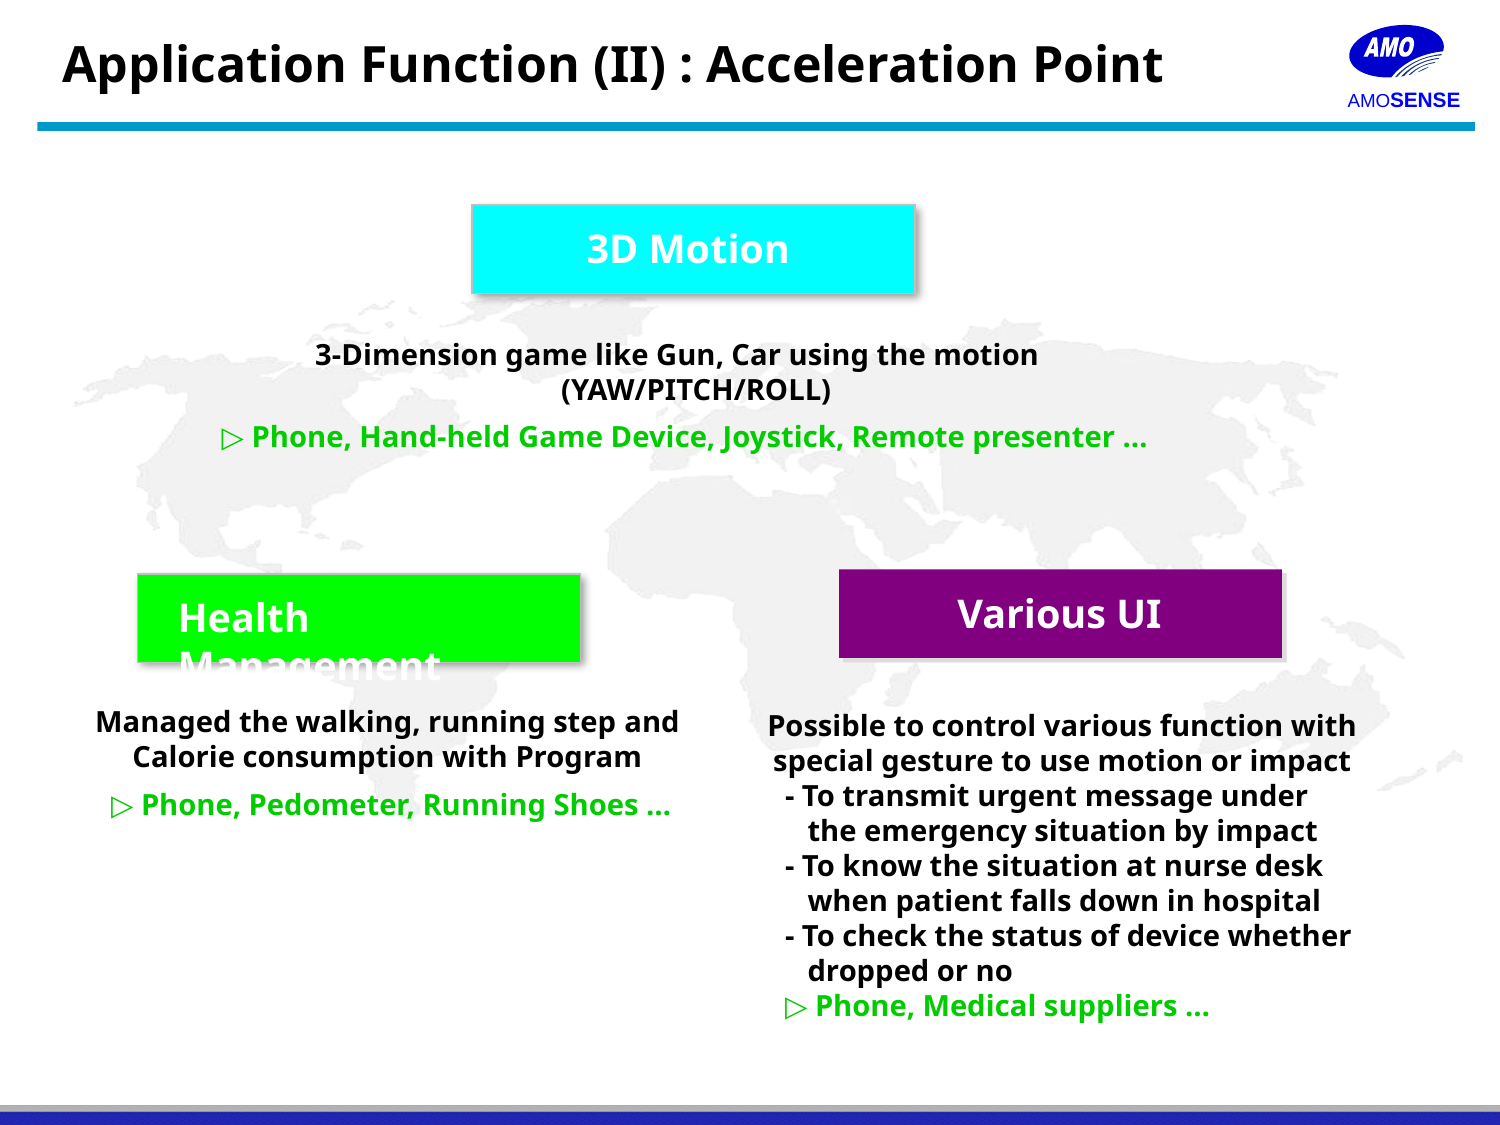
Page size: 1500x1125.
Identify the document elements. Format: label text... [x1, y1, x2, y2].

text_box Health Management [162, 585, 563, 696]
text_box Managed the walking, running step and Calorie consumption with Program ▷ Phone, Pedometer, Running Shoes … [75, 695, 700, 829]
text_box [472, 204, 916, 294]
text_box 3D Motion [551, 216, 873, 280]
text_box [137, 573, 581, 663]
text_box 3-Dimension game like Gun, Car using the motion (YAW/PITCH/ROLL) ▷ Phone, Hand-held Game Device, Joystick, Remote presenter … [162, 328, 1200, 461]
text_box [35, 120, 1477, 133]
text_box Application Function (II) : Acceleration Point [62, 32, 1288, 100]
text_box Various UI [942, 581, 1188, 645]
text_box [839, 569, 1282, 658]
text_box Possible to control various function with special gesture to use motion or impact - To transmit urgent message under the emergency situation by impact - To know the situation at nurse desk when patient falls down in hospital - To check the status of device whether dropped or no ▷ Phone, Medical suppliers … [724, 699, 1400, 1030]
picture [0, 1105, 1500, 1125]
